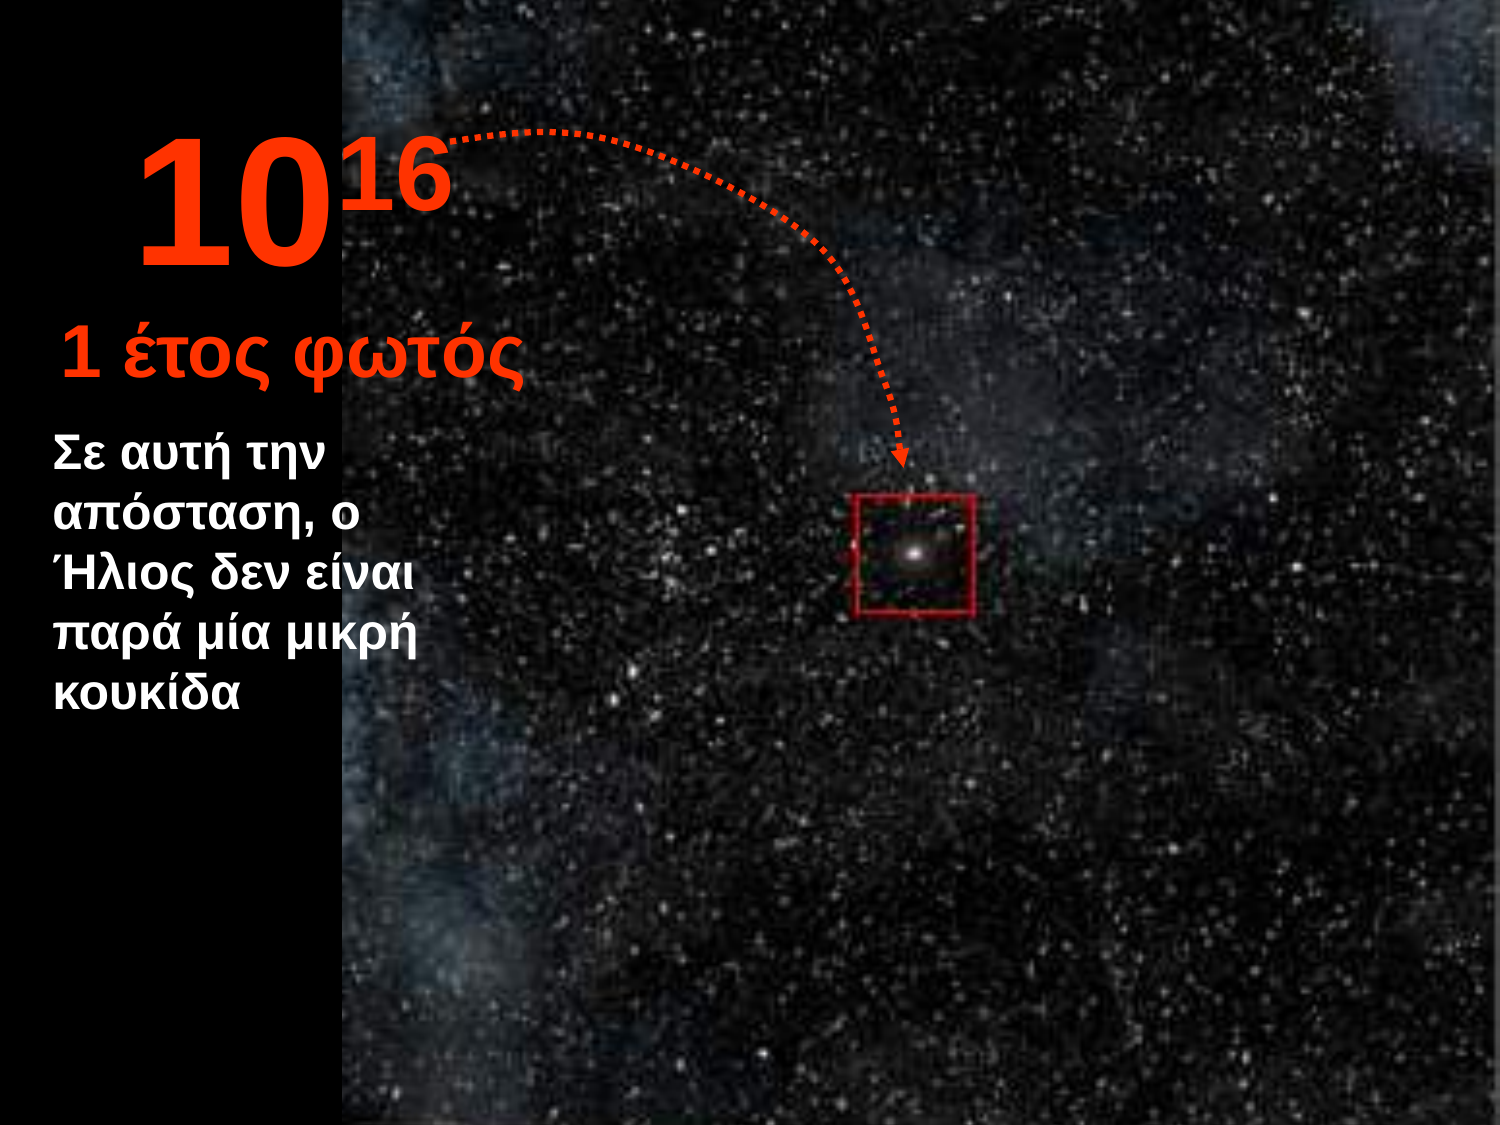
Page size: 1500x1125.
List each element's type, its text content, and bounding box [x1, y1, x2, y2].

text_box 1016 1 έτος φωτός [45, 74, 337, 400]
text_box Σε αυτή την απόσταση, ο Ήλιος δεν είναι παρά μία μικρή κουκίδα [37, 412, 337, 728]
picture [342, 0, 1500, 1125]
